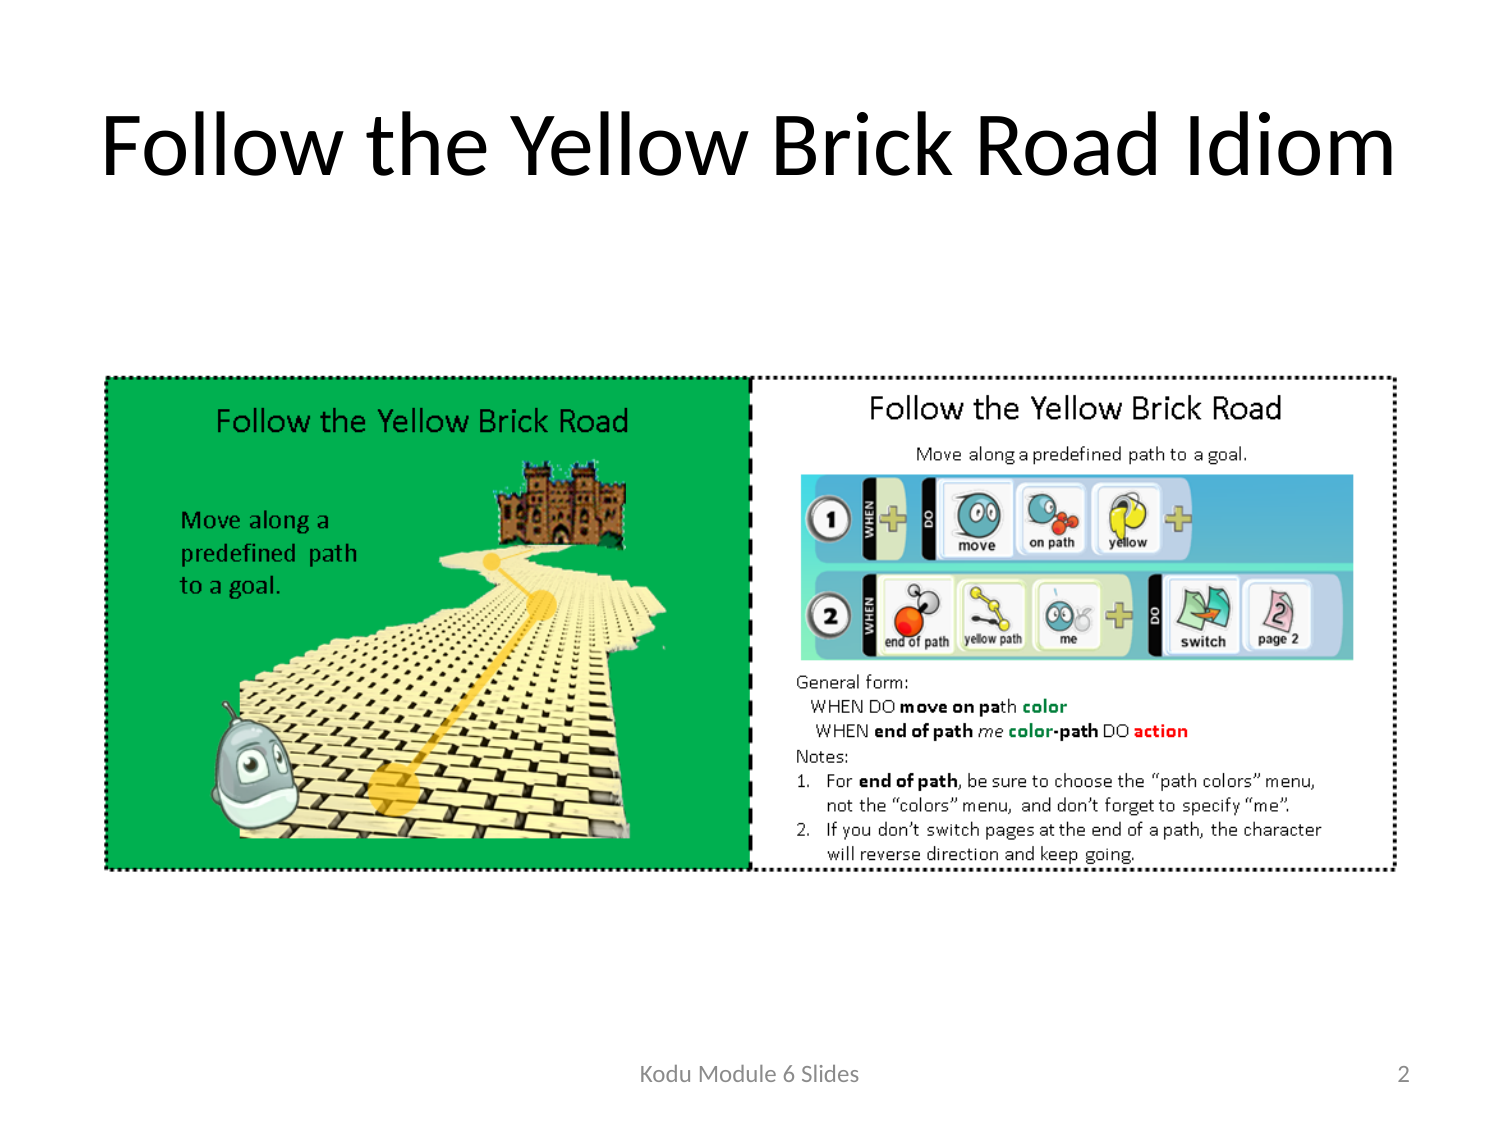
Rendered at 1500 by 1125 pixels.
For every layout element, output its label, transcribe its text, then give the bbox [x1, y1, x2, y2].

title Follow the Yellow Brick Road Idiom [75, 45, 1425, 233]
slide_number 2 [1074, 1042, 1425, 1103]
footer Kodu Module 6 Slides [512, 1042, 988, 1103]
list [74, 326, 1426, 941]
